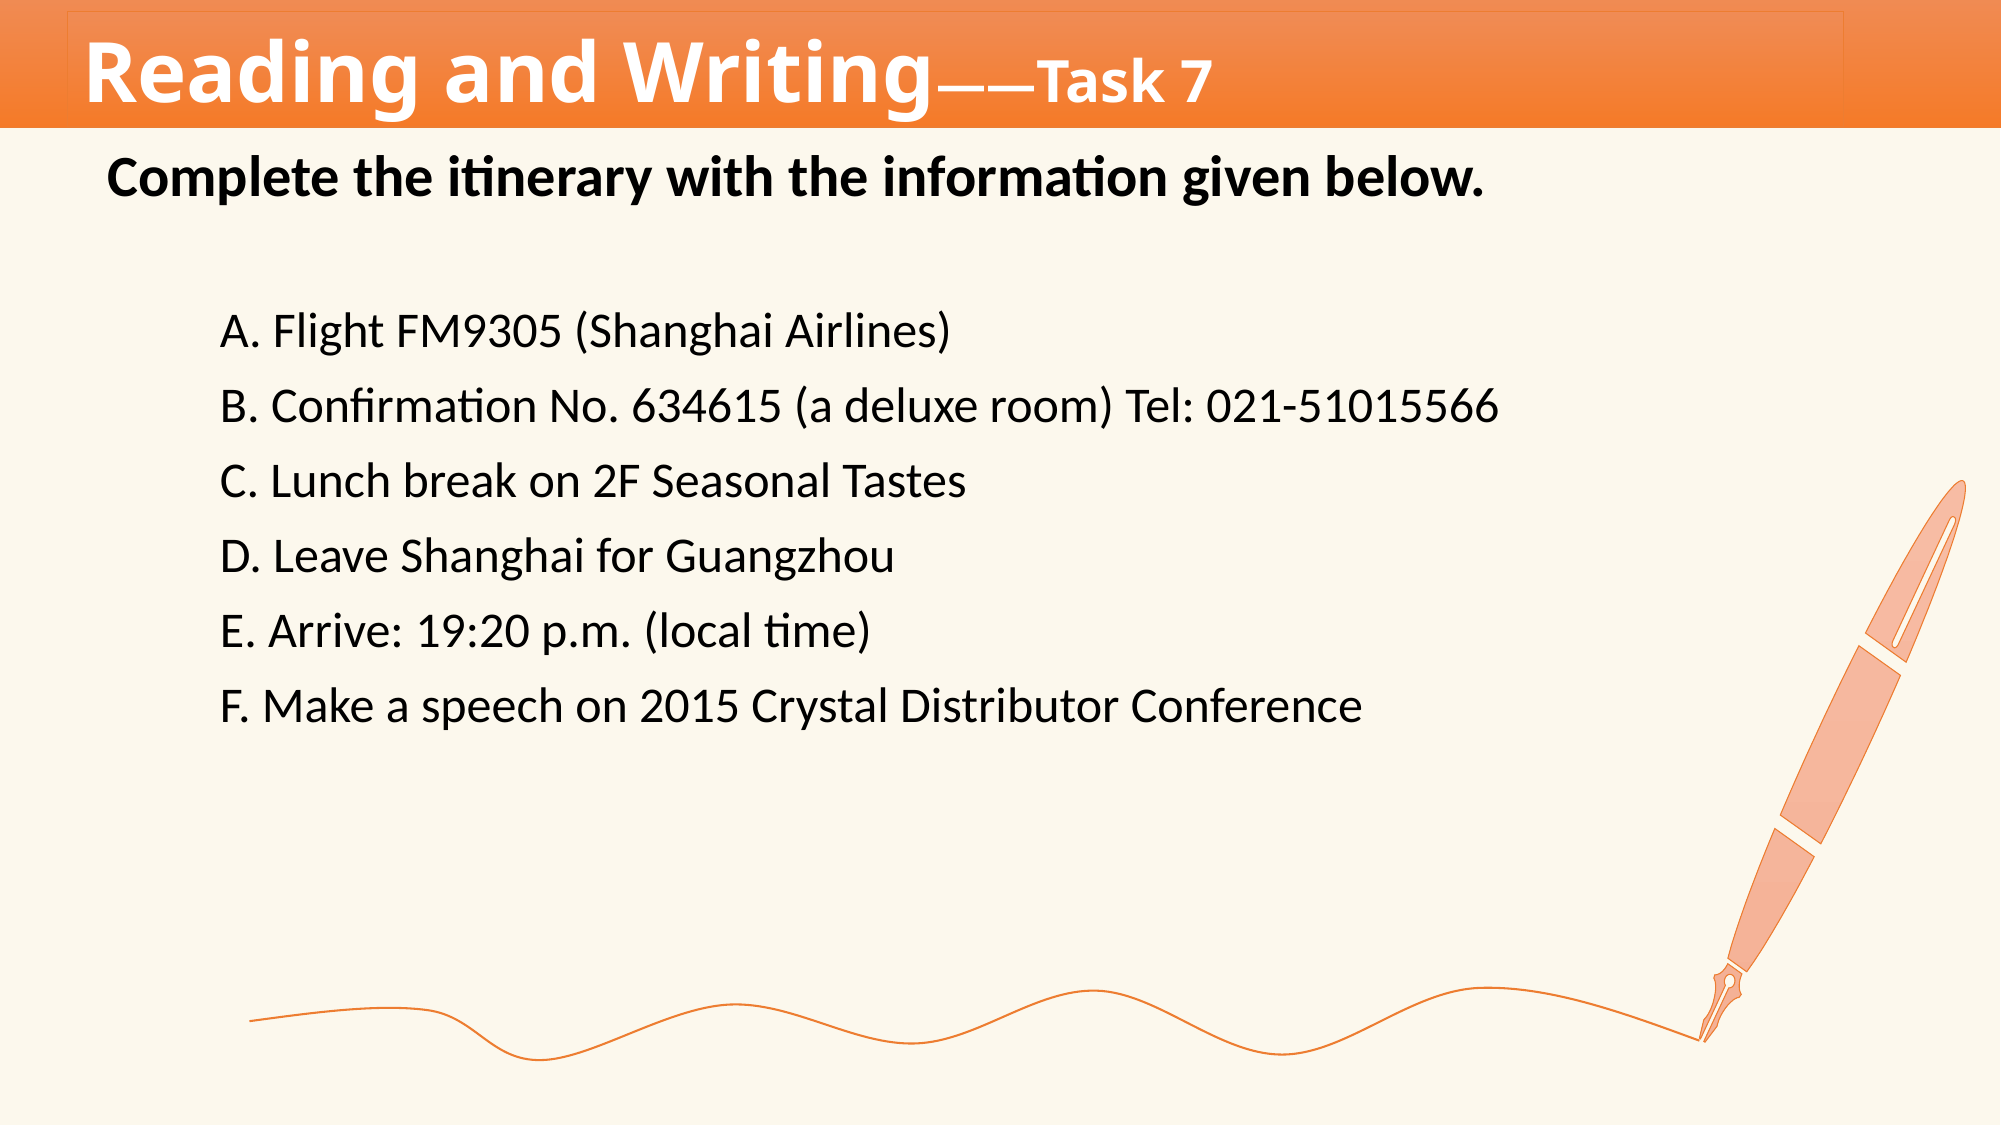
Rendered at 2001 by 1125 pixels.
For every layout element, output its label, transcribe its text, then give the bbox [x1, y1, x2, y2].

text_box [249, 986, 1700, 1062]
list Complete the itinerary with the information given below. A. Flight FM9305 (Shanghai Airlines) B. Confirmation No. 634615 (a deluxe room) Tel: 021-51015566 C. Lunch break on 2F Seasonal Tastes D. Leave Shanghai for Guangzhou E. Arrive: 19:20 p.m. (local time) F. Make a speech on 2015 Crystal Distributor Conference [92, 146, 1902, 1014]
text_box [1727, 827, 1815, 973]
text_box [0, 0, 2000, 134]
text_box [1779, 644, 1902, 845]
text_box [1698, 962, 1743, 1043]
text_box [1864, 480, 1966, 664]
